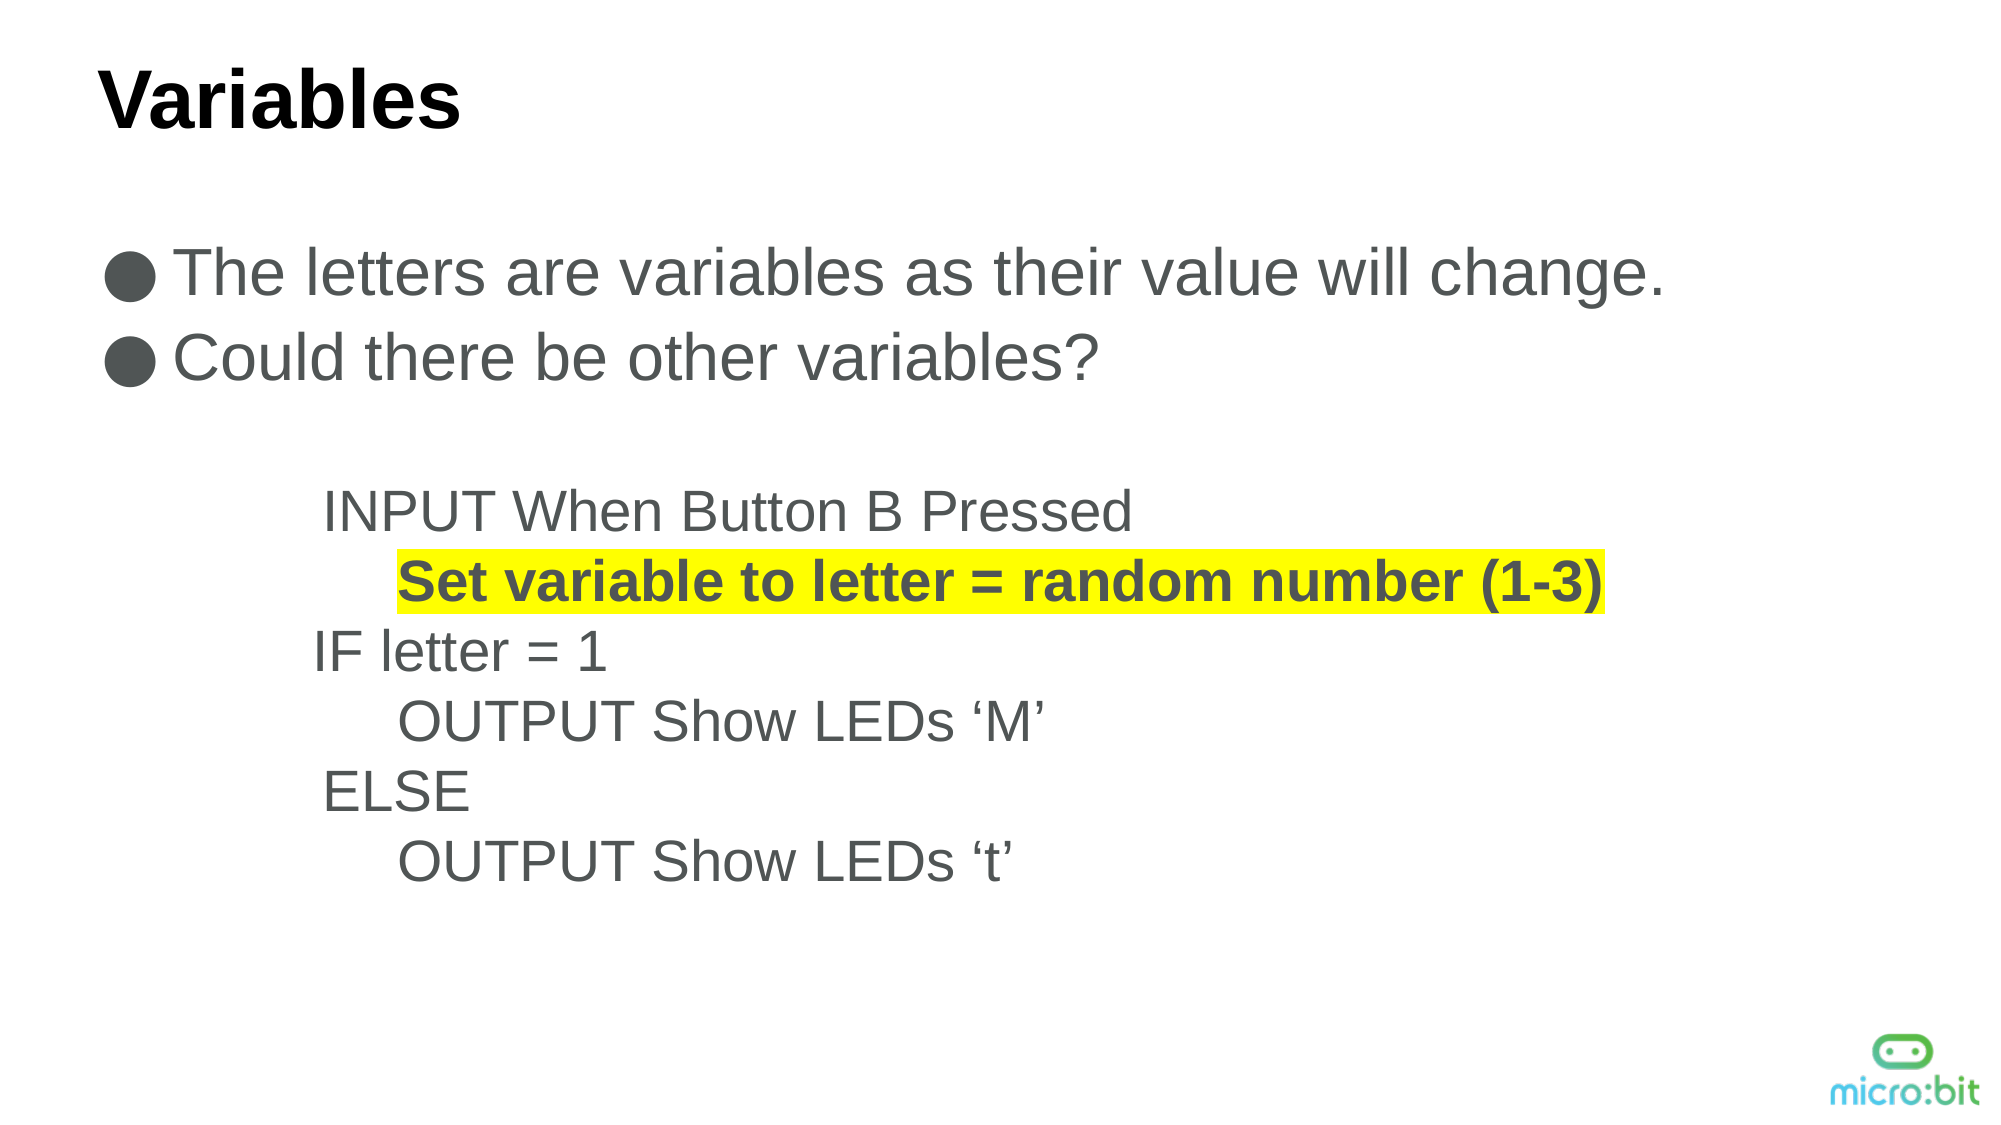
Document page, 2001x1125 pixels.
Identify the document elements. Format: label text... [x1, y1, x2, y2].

picture [1830, 1029, 1980, 1106]
text_box Variables The letters are variables as their value will change. Could there be other variables? INPUT When Button B Pressed Set variable to letter = random number (1-3) IF letter = 1 OUTPUT Show LEDs ‘M’ ELSE OUTPUT Show LEDs ‘t’ [82, 31, 1918, 1094]
